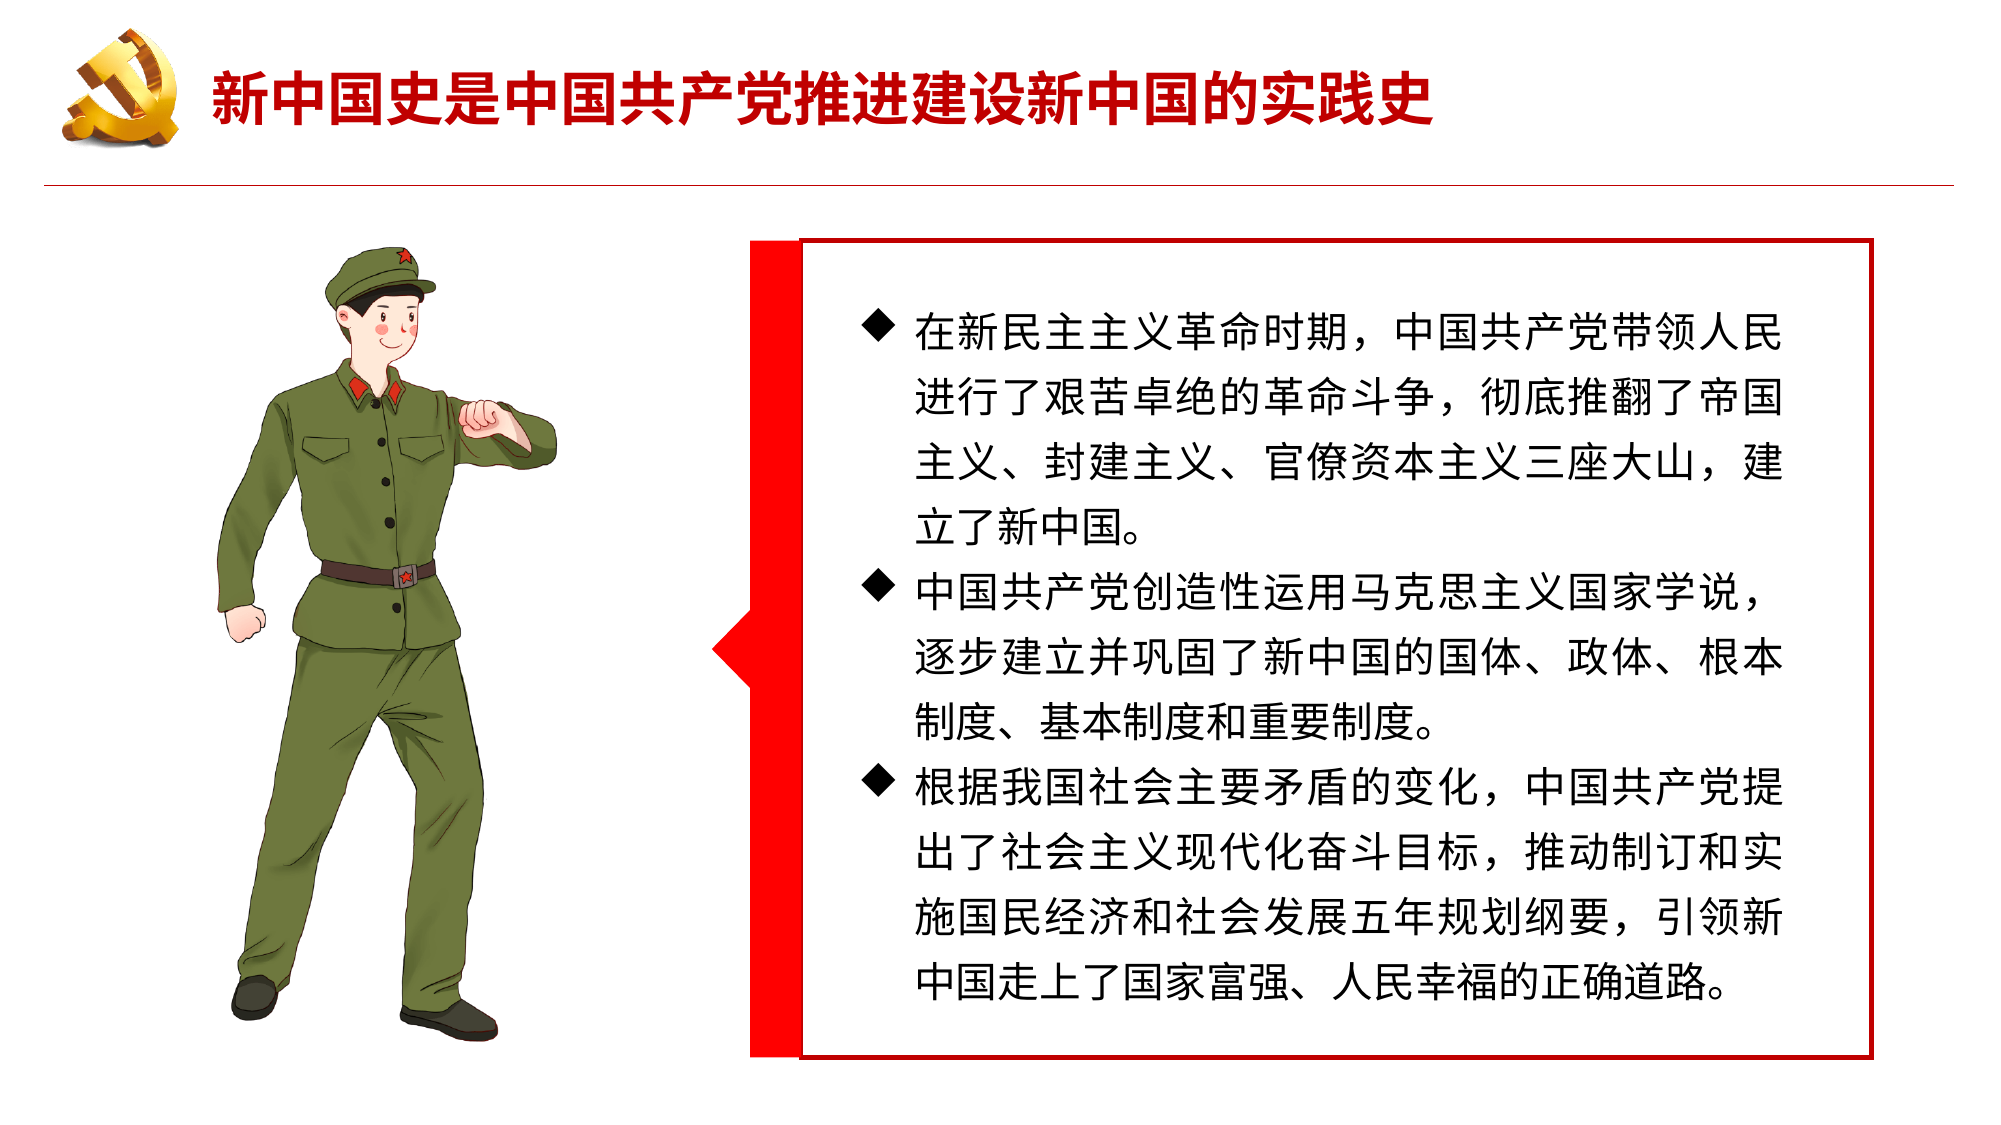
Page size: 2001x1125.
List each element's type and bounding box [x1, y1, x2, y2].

picture [59, 28, 179, 151]
picture [0, 157, 655, 1125]
text_box [711, 240, 1872, 1058]
